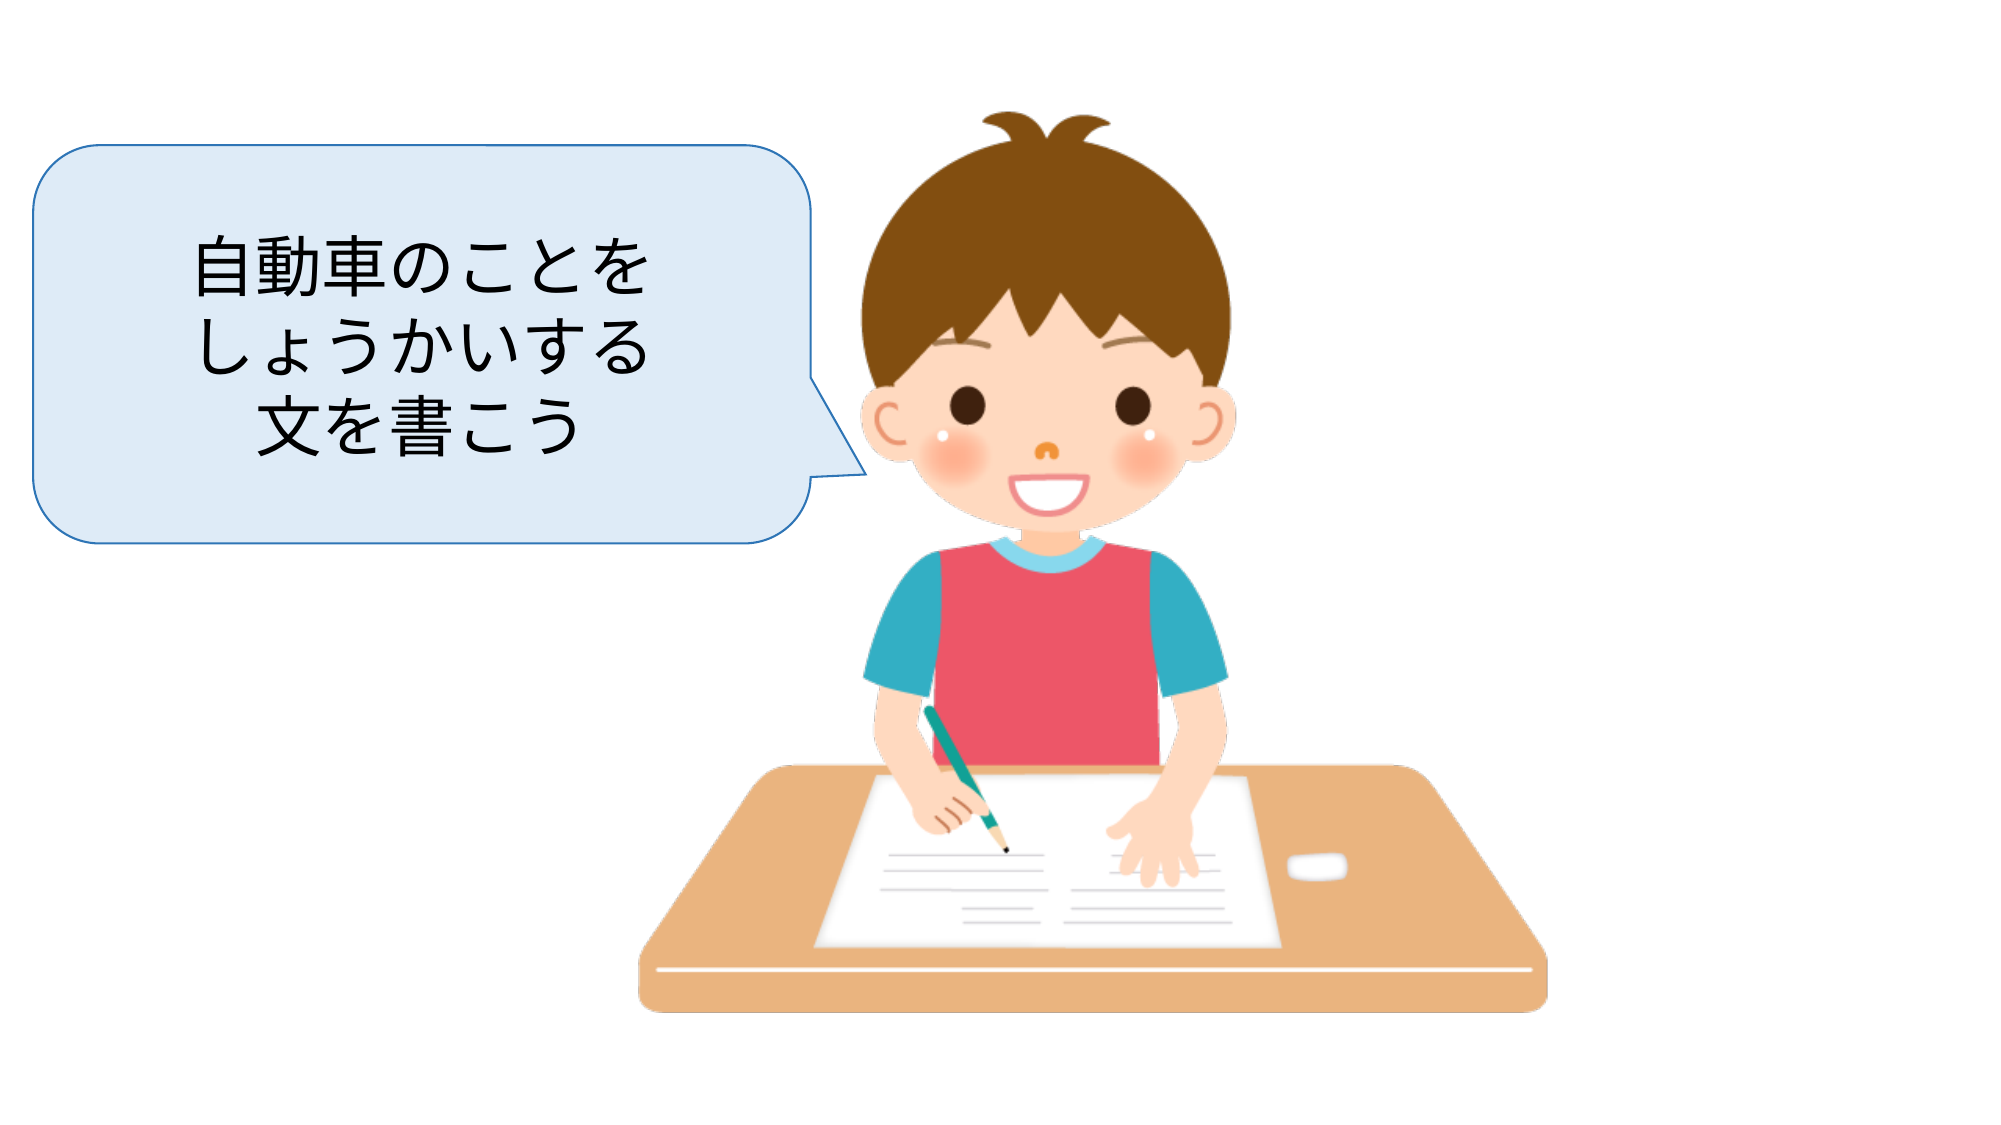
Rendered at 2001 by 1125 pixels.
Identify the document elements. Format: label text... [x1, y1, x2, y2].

text_box 自動車のことを しょうかいする 文を書こう [32, 144, 390, 545]
picture [390, 62, 1610, 1063]
